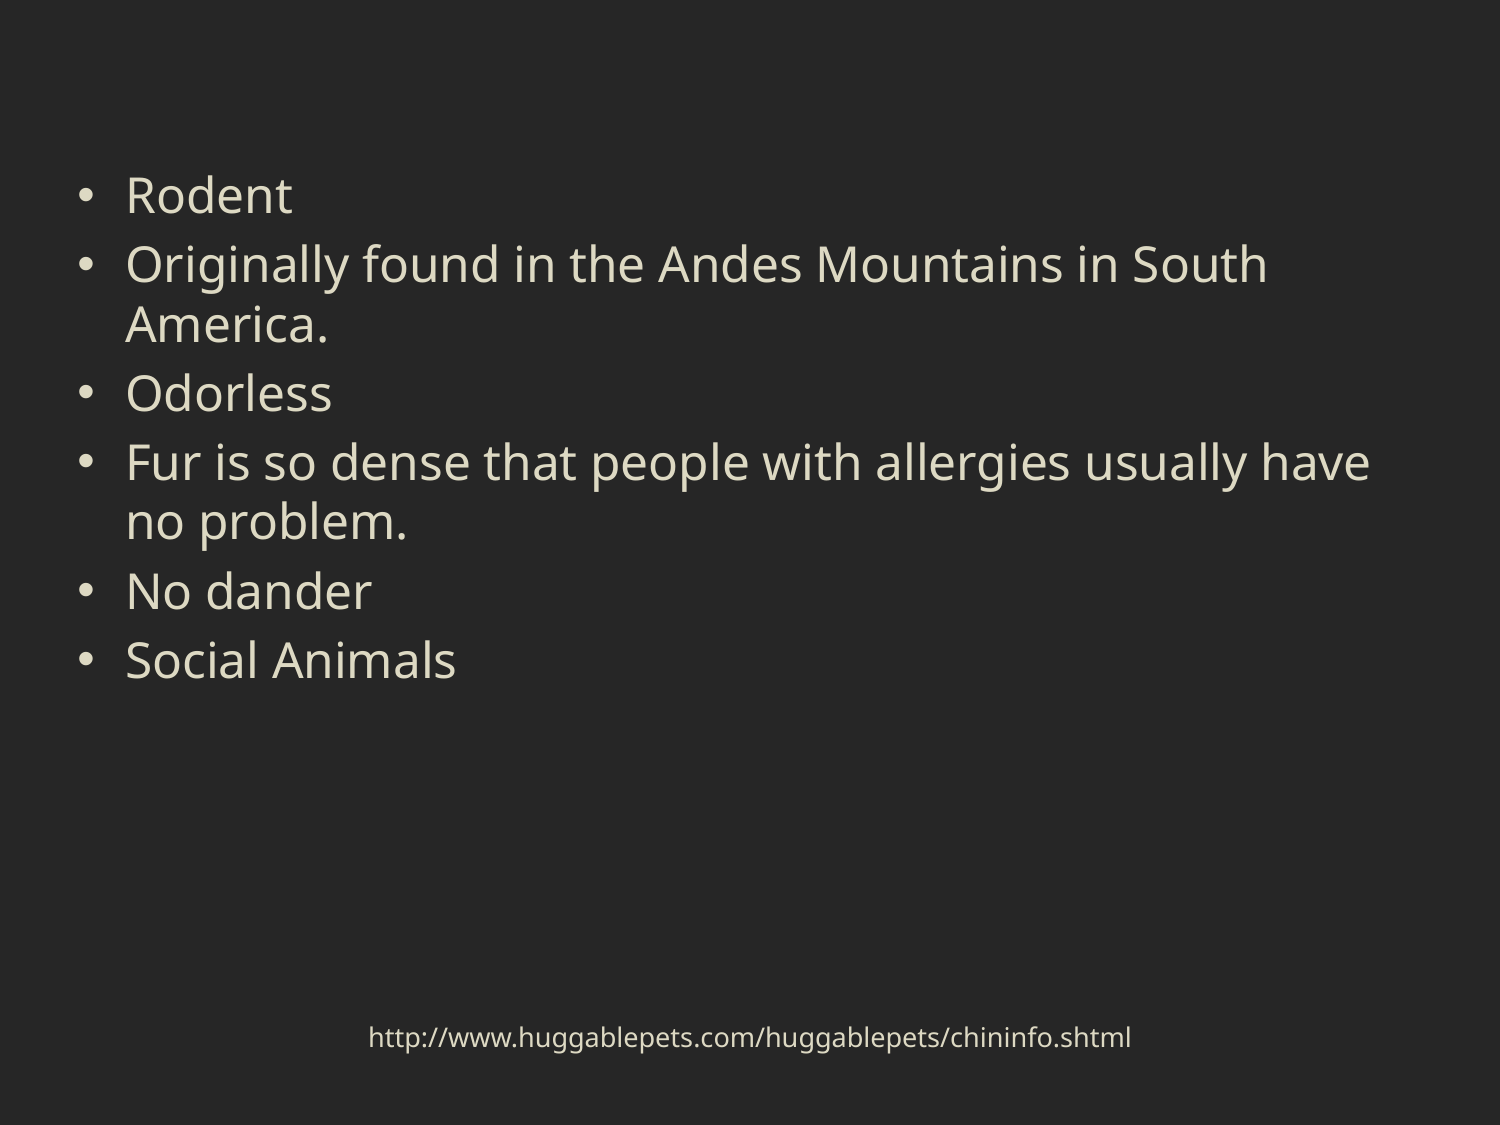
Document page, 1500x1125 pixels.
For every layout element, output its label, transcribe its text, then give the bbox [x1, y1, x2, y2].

list Rodent Originally found in the Andes Mountains in South America. Odorless Fur is so dense that people with allergies usually have no problem. No dander Social Animals http://www.huggablepets.com/huggablepets/chininfo.shtml [62, 87, 1438, 1063]
